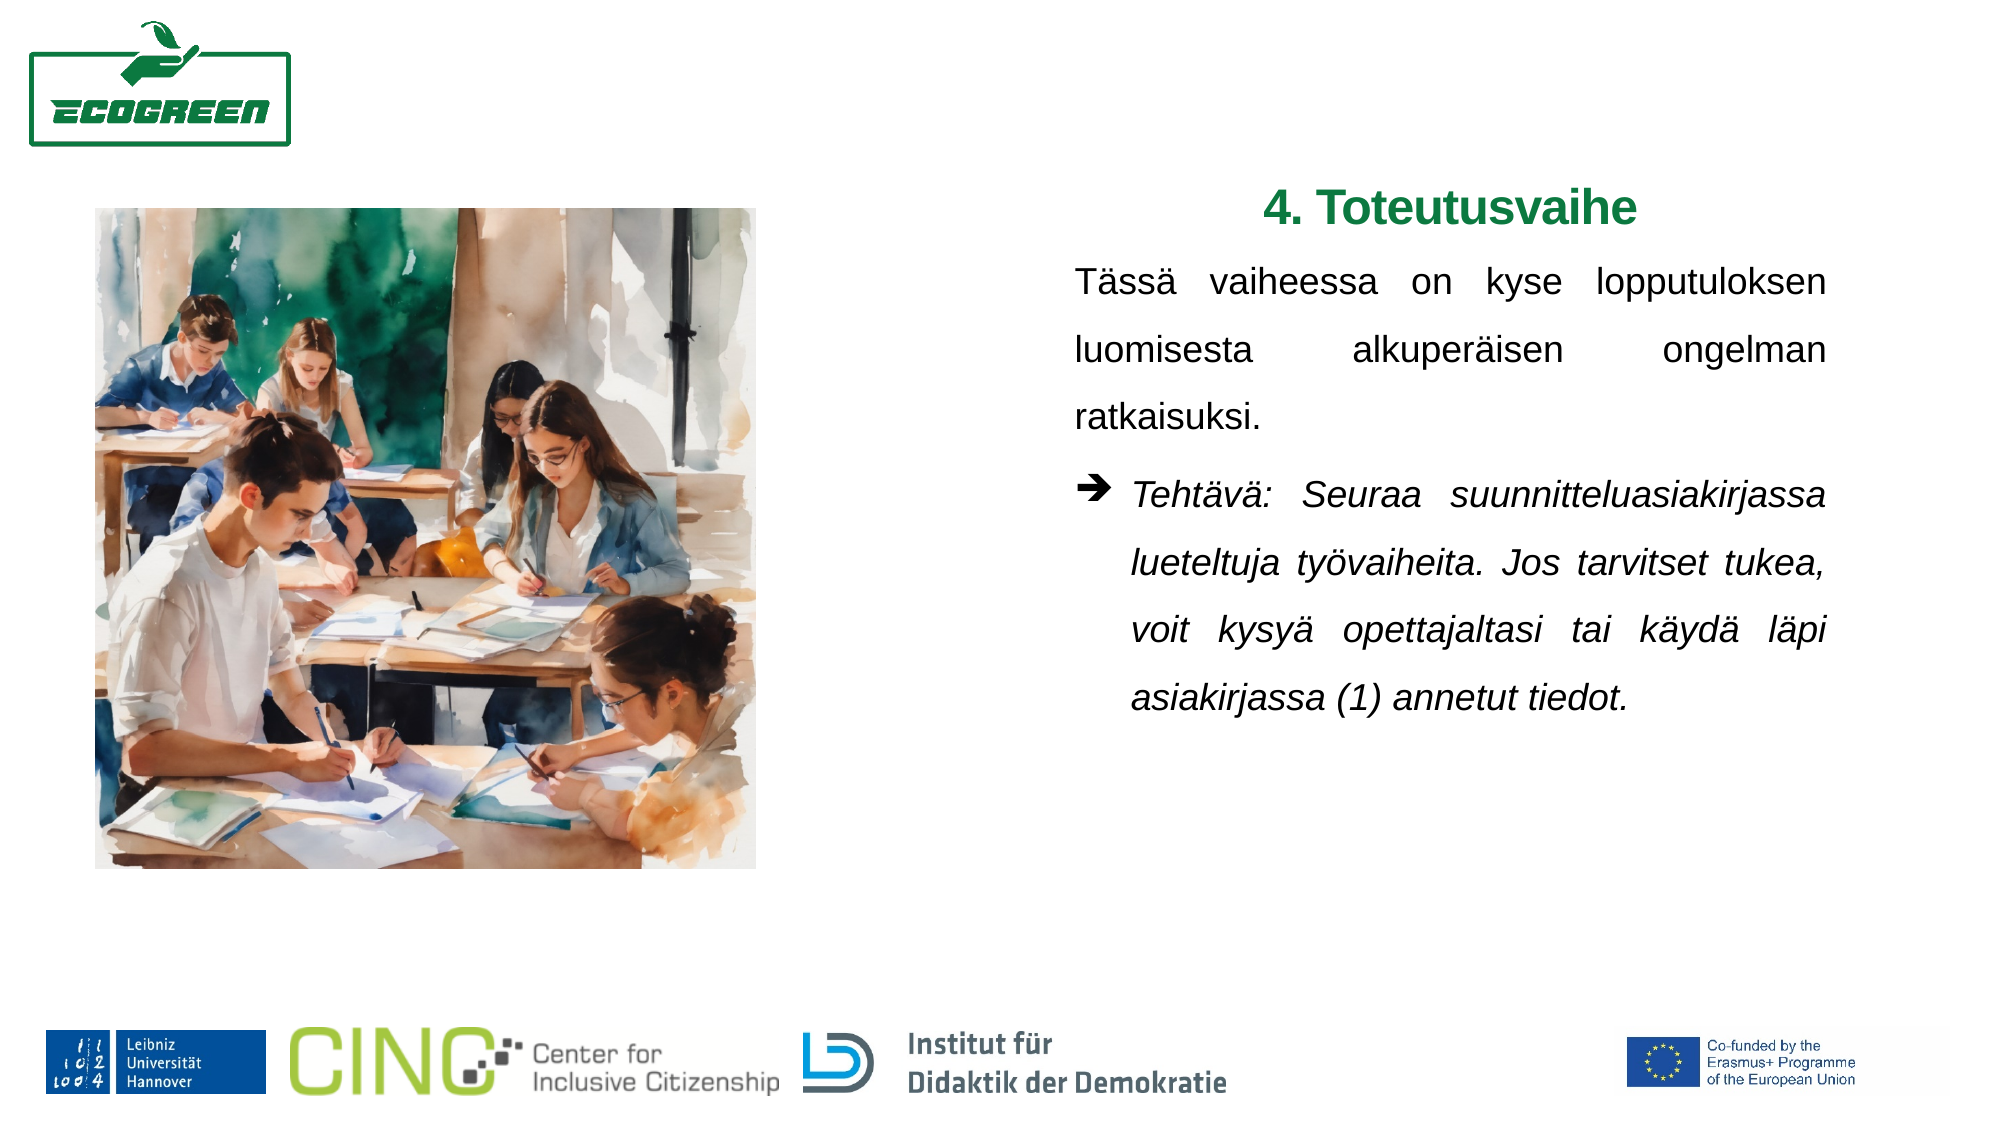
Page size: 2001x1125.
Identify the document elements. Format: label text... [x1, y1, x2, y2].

picture [19, 0, 300, 168]
text_box 4. Toteutusvaihe Tässä vaiheessa on kyse lopputuloksen luomisesta alkuperäisen ongelman ratkaisuksi. Tehtävä: Seuraa suunnitteluasiakirjassa lueteltuja työvaiheita. Jos tarvitset tukea, voit kysyä opettajaltasi tai käydä läpi asiakirjassa (1) annetut tiedot. [1059, 345, 1842, 805]
text_box [0, 994, 2000, 1125]
picture [1614, 1026, 1950, 1096]
picture [803, 1031, 1226, 1093]
picture [290, 1027, 779, 1096]
picture [46, 1030, 266, 1094]
picture [95, 208, 756, 869]
